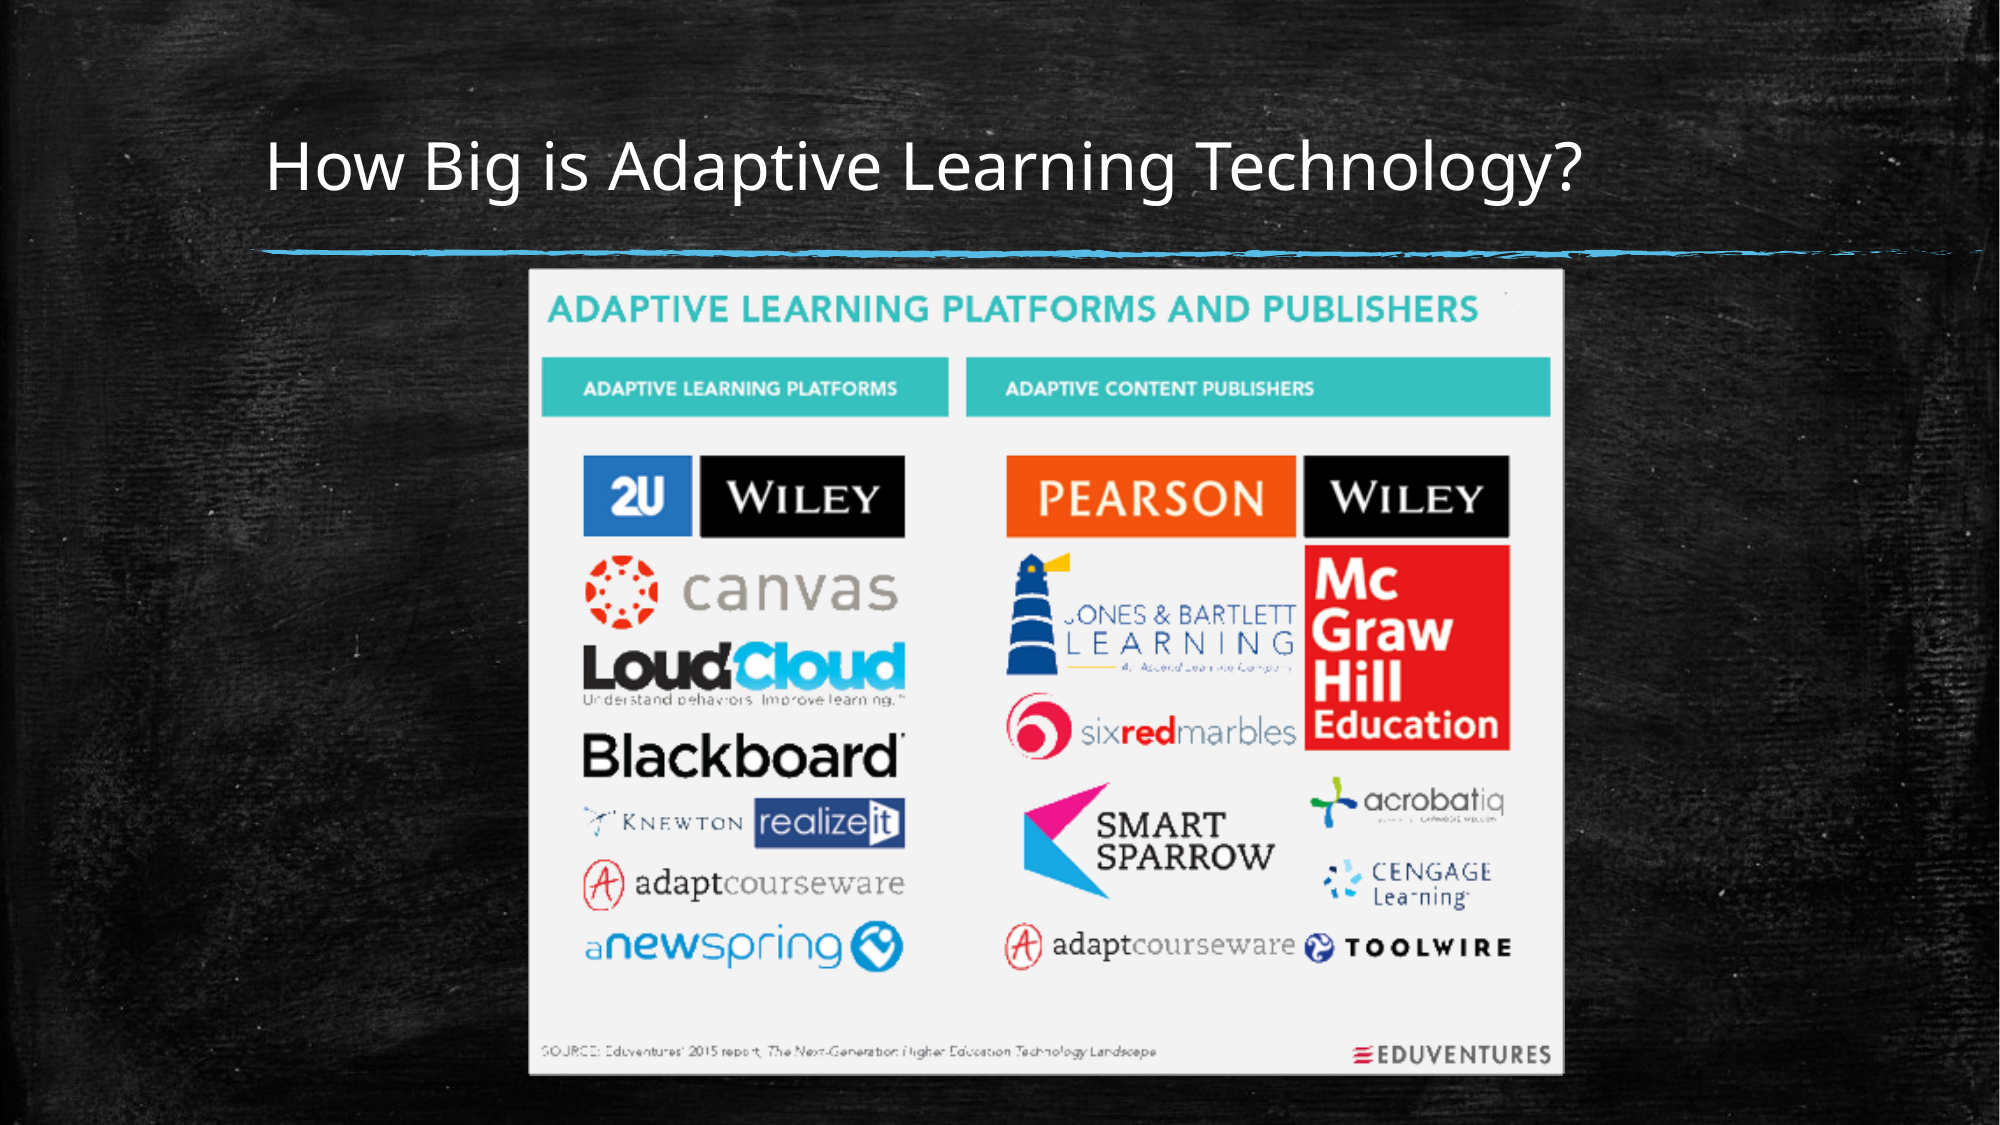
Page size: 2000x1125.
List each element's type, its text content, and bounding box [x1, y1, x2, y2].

title How Big is Adaptive Learning Technology? [249, 45, 1750, 213]
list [528, 269, 1565, 1076]
